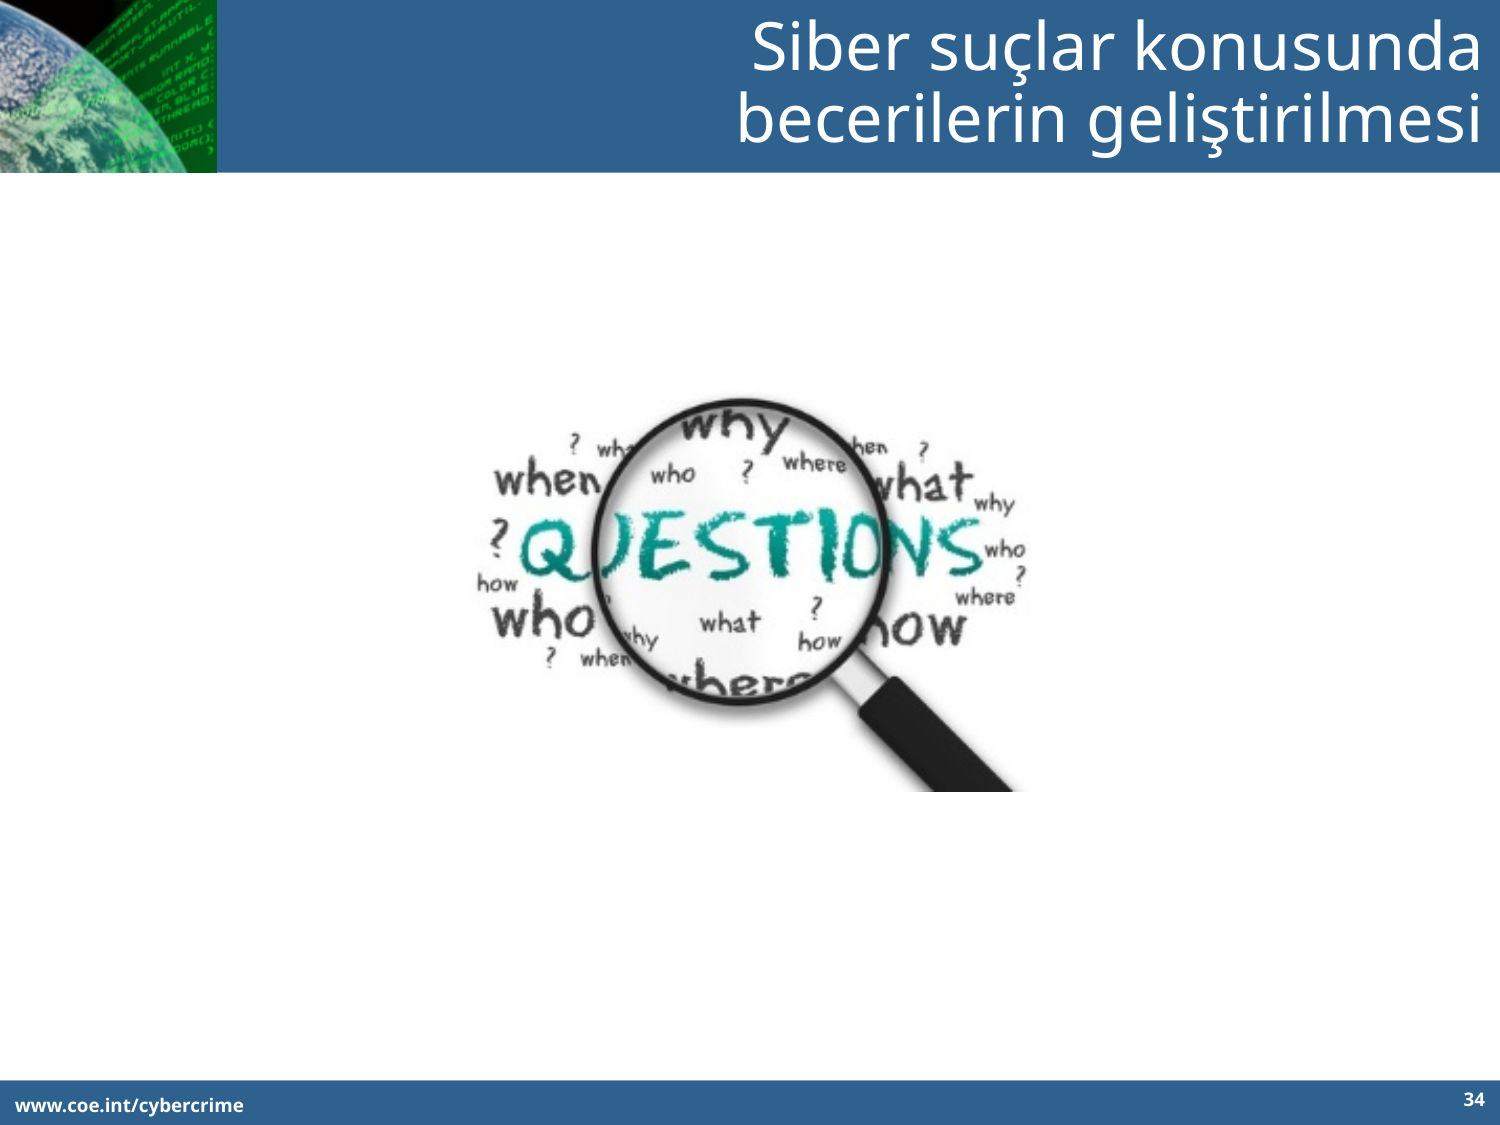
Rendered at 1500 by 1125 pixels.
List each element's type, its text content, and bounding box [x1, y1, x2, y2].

picture [443, 332, 1057, 793]
slide_number 34 [1162, 1080, 1500, 1125]
list Siber suçlar konusunda becerilerin geliştirilmesi [461, 0, 1500, 170]
picture [0, 0, 217, 173]
